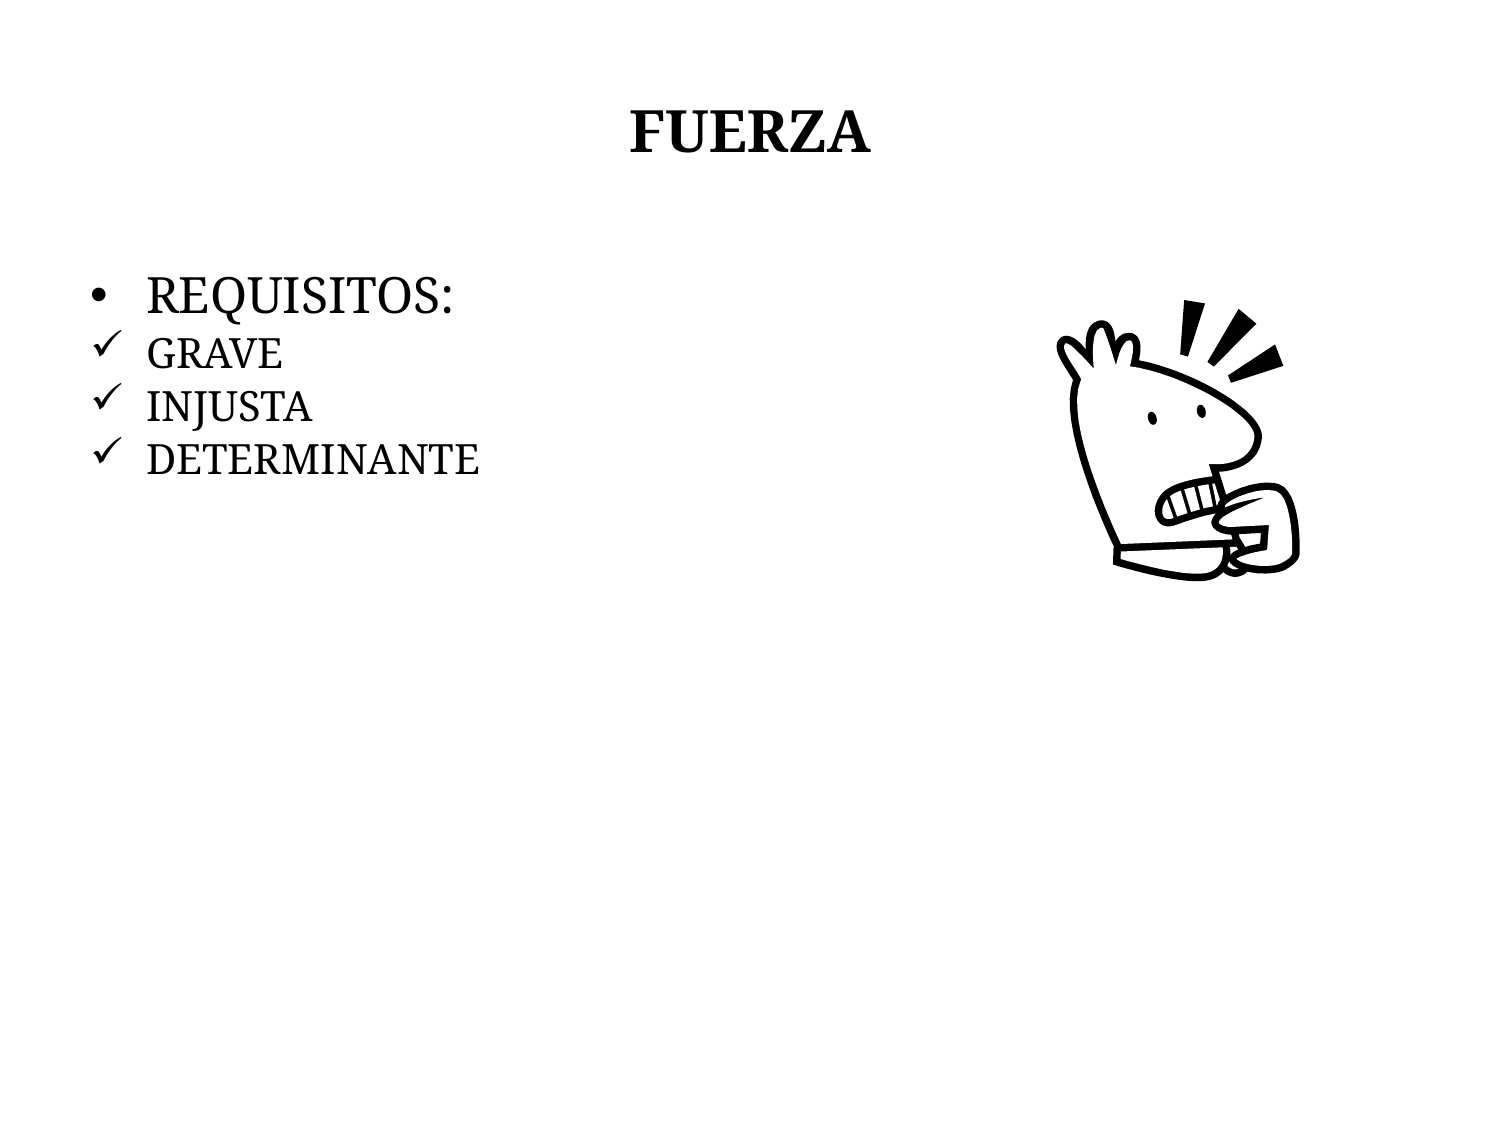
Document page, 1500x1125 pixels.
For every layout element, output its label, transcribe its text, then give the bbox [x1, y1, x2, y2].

picture [1051, 299, 1301, 584]
list REQUISITOS: GRAVE INJUSTA DETERMINANTE [75, 262, 863, 1005]
title FUERZA [75, 45, 1425, 213]
